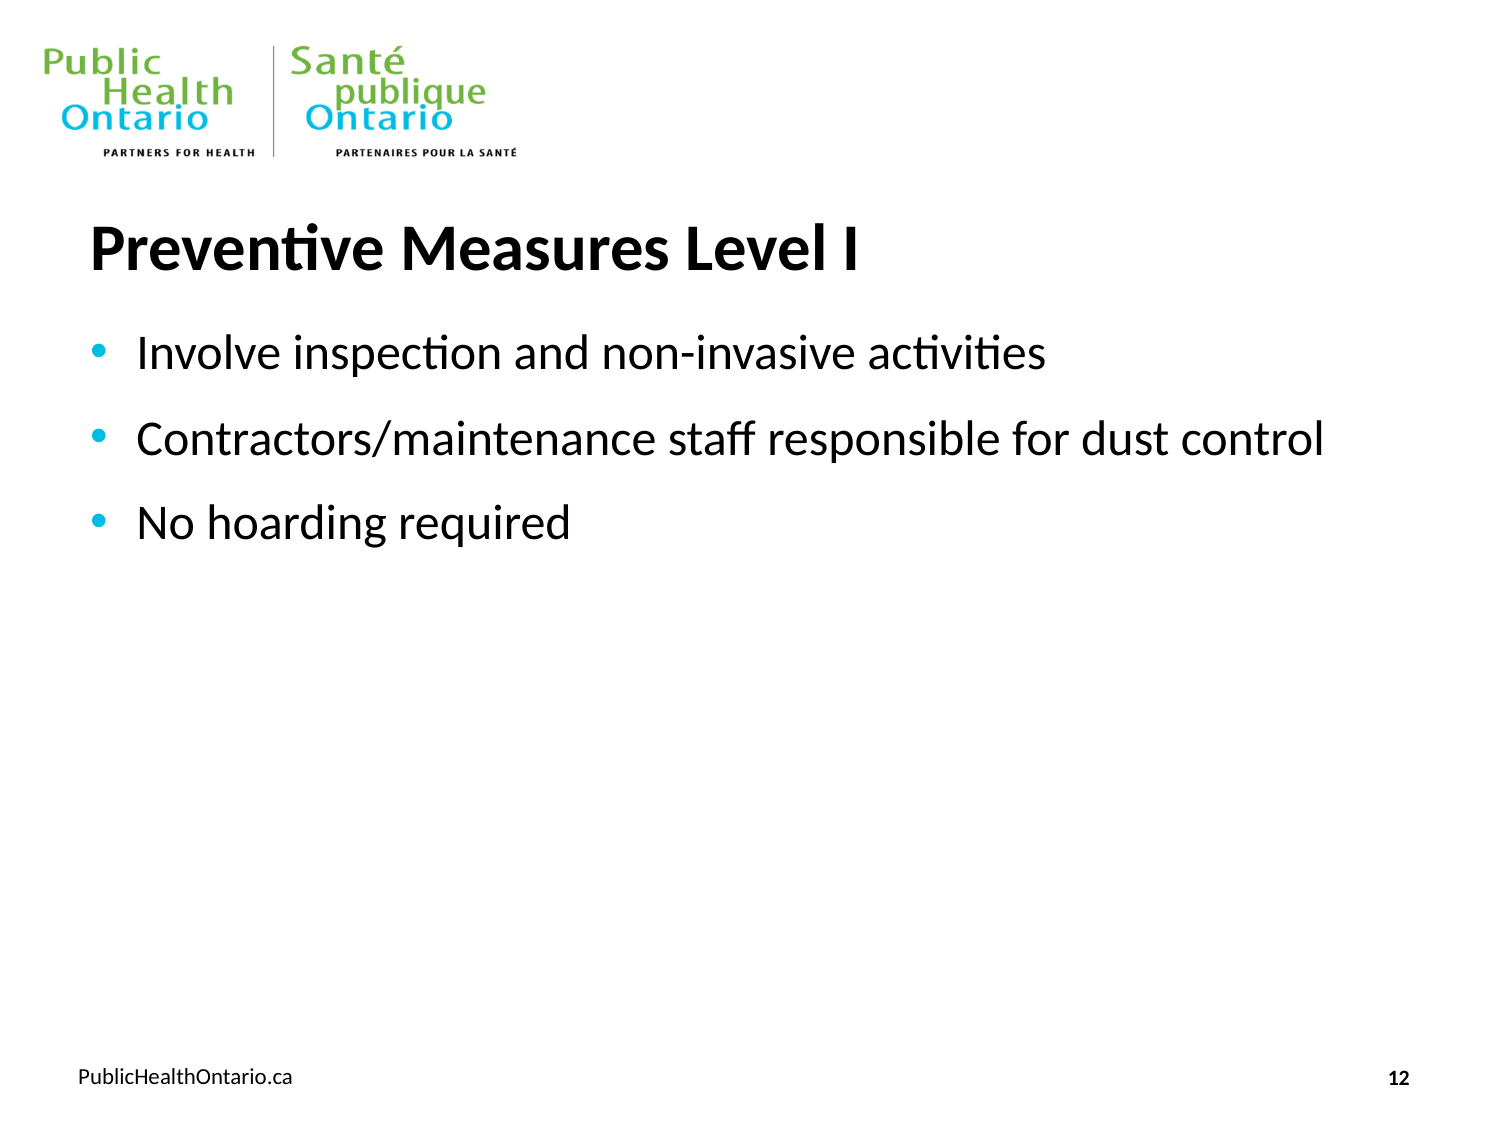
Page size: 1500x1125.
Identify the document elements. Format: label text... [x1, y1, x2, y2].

picture [37, 37, 525, 165]
slide_number 12 [1287, 1057, 1425, 1096]
title Preventive Measures Level I [75, 187, 1425, 300]
list Involve inspection and non-invasive activities Contractors/maintenance staff responsible for dust control No hoarding required [75, 312, 1425, 1038]
